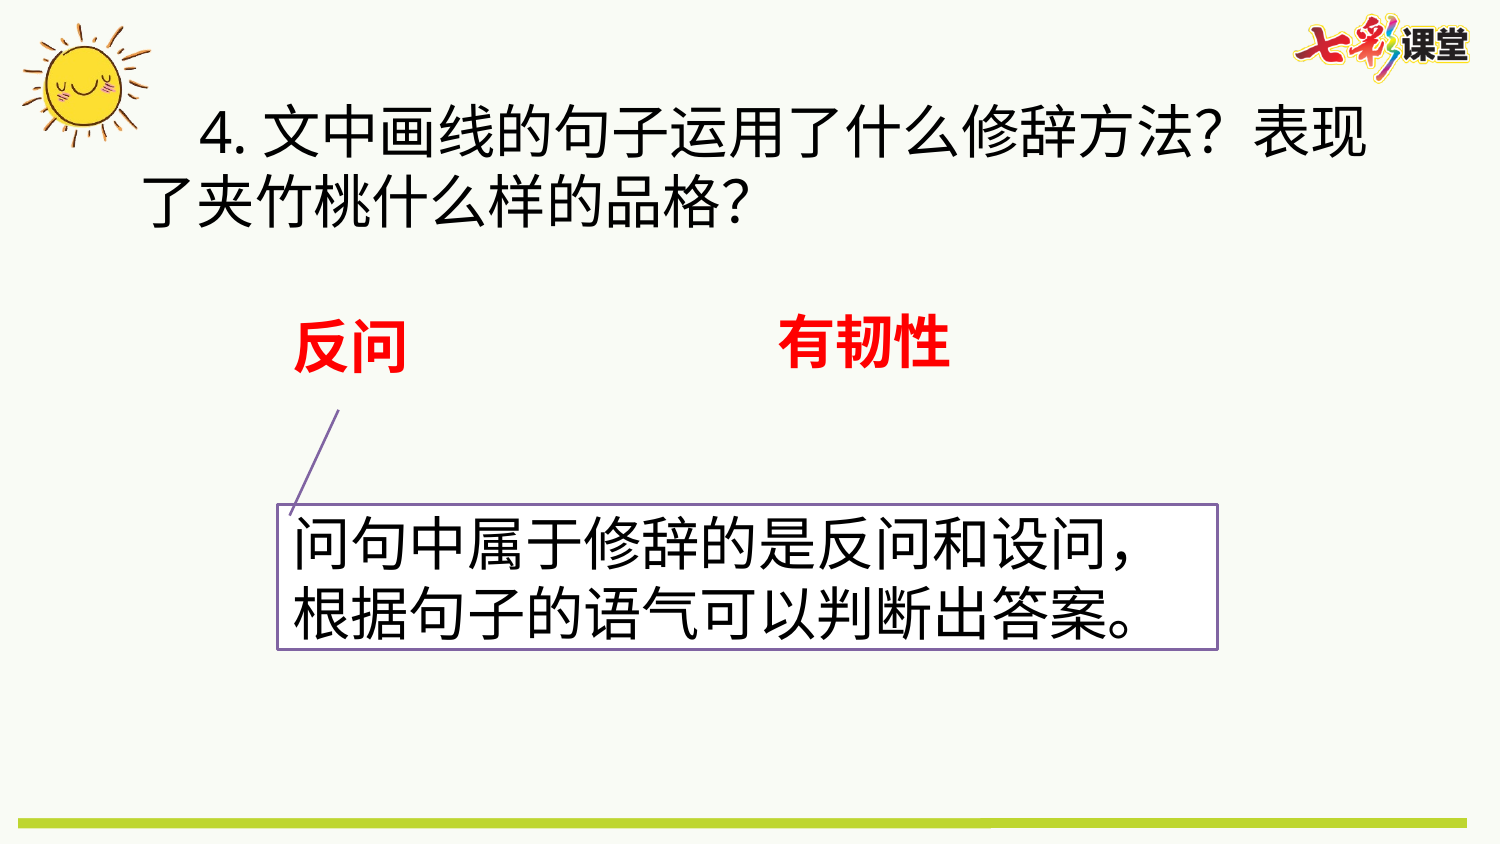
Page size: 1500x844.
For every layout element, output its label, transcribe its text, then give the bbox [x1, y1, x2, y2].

picture [1291, 9, 1472, 87]
text_box 4.文中画线的句子运用了什么修辞方法？表现了夹竹桃什么样的品格？ [123, 87, 1402, 243]
text_box 反问 [277, 302, 467, 388]
text_box 问句中属于修辞的是反问和设问，根据句子的语气可以判断出答案。 [276, 409, 1219, 651]
picture [18, 771, 1467, 844]
text_box 有韧性 [762, 297, 1011, 383]
picture [0, 0, 173, 172]
